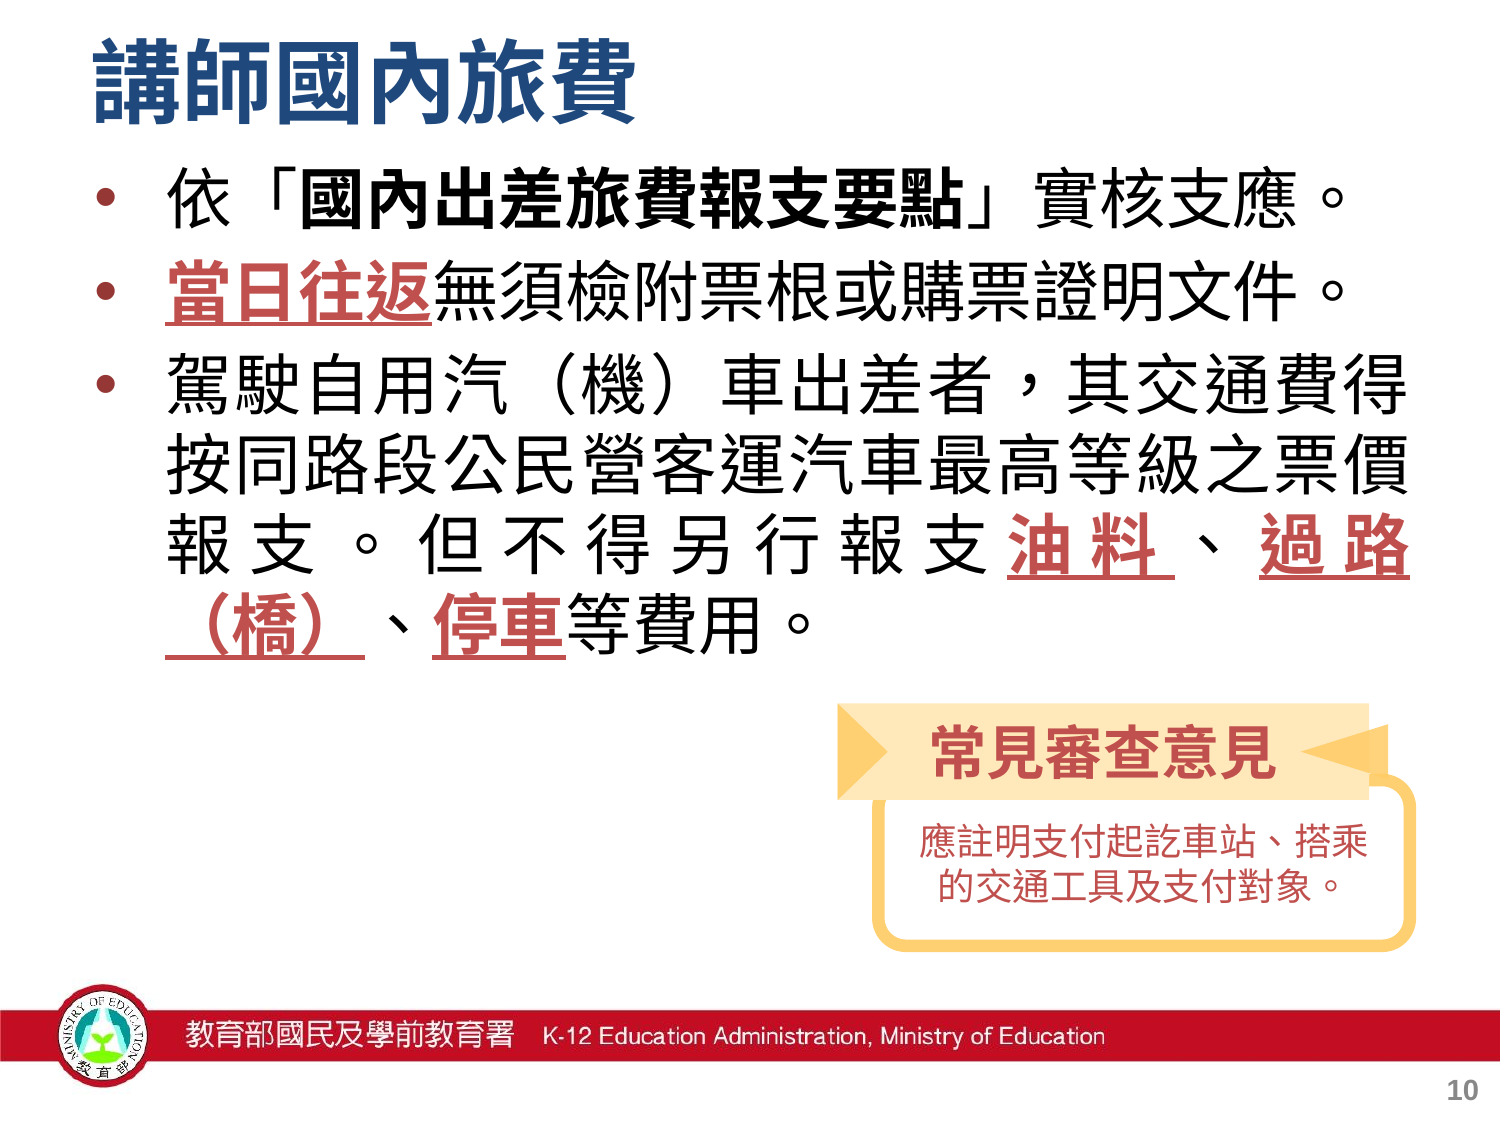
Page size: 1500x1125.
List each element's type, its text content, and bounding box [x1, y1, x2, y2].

title 講師國內旅費 [75, 9, 1425, 149]
text_box 應註明支付起訖車站、搭乘的交通工具及支付對象。 [878, 780, 1410, 946]
picture [0, 0, 1500, 1125]
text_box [837, 703, 1370, 801]
list 依「國內出差旅費報支要點」實核支應。 當日往返無須檢附票根或購票證明文件。 駕駛自用汽（機）車出差者，其交通費得按同路段公民營客運汽車最高等級之票價報支。但不得另行報支油料、過路（橋）、停車等費用。 [75, 149, 1425, 975]
slide_number 9 [1144, 1058, 1495, 1119]
